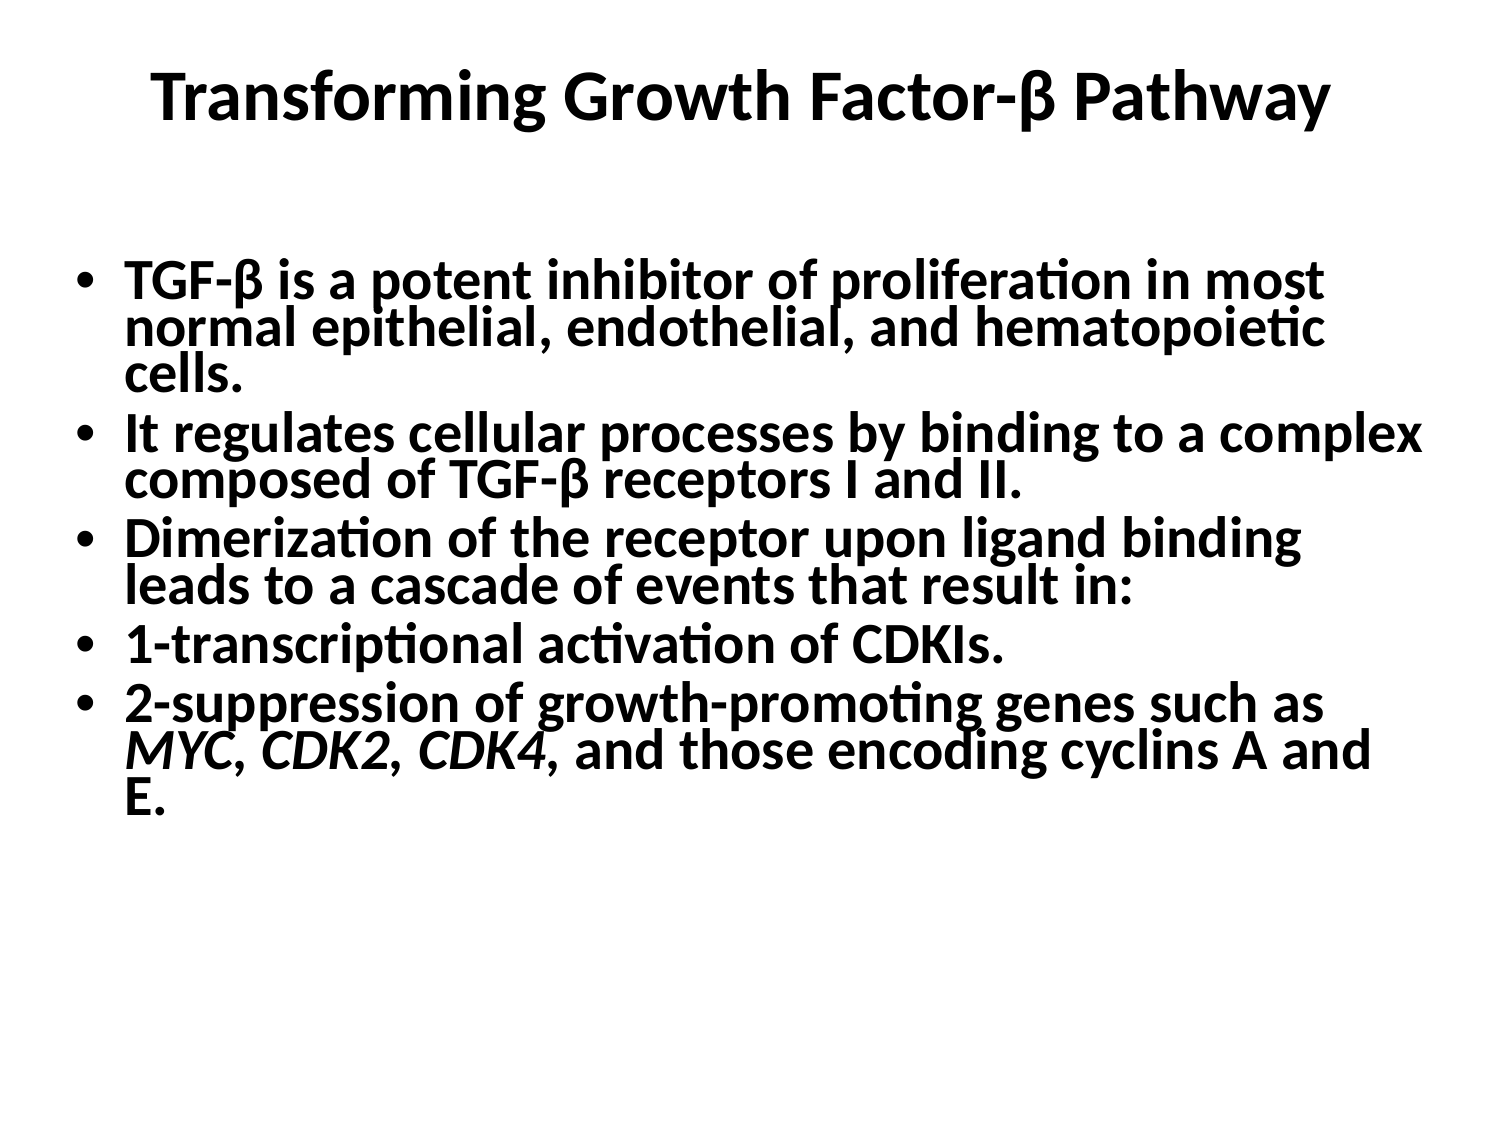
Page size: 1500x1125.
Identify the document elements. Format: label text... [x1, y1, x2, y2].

list TGF-β is a potent inhibitor of proliferation in most normal epithelial, endothelial, and hematopoietic cells. It regulates cellular processes by binding to a complex composed of TGF-β receptors I and II. Dimerization of the receptor upon ligand binding leads to a cascade of events that result in: 1-transcriptional activation of CDKIs. 2-suppression of growth-promoting genes such as MYC, CDK2, CDK4, and those encoding cyclins A and E. [75, 262, 1425, 1005]
title Transforming Growth Factor-β Pathway [75, 45, 1425, 233]
